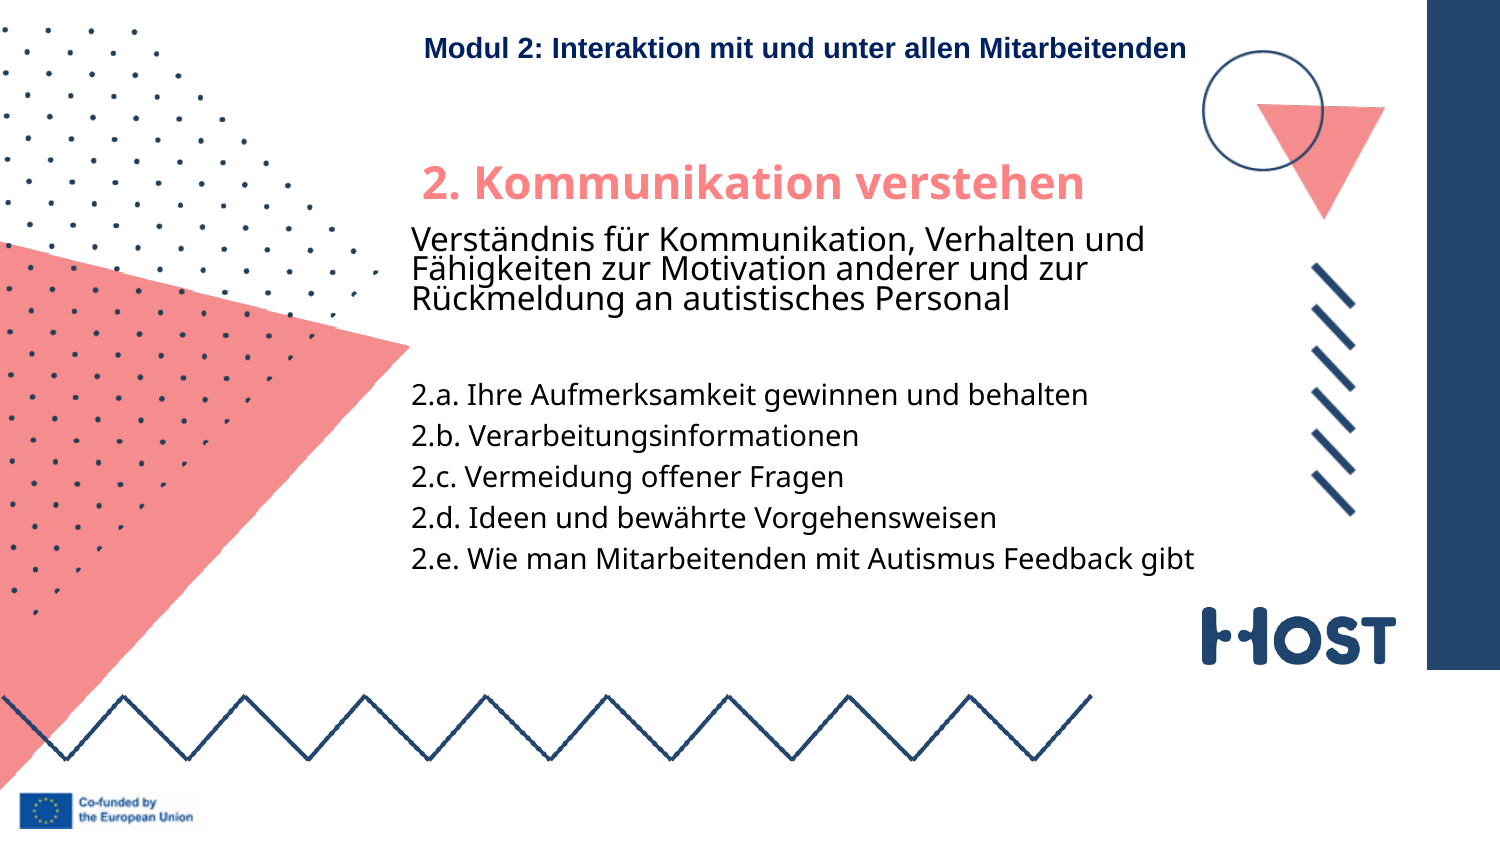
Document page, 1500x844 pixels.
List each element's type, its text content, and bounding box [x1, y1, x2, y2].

text_box 2. Kommunikation verstehen [406, 139, 1281, 253]
picture [0, 23, 1093, 844]
picture [1202, 607, 1396, 665]
picture [1310, 261, 1357, 519]
text_box Modul 2: Interaktion mit und unter allen Mitarbeitenden [408, 10, 1205, 68]
picture [1202, 50, 1385, 220]
list Verständnis für Kommunikation, Verhalten und Fähigkeiten zur Motivation anderer und zur Rückmeldung an autistisches Personal 2.a. Ihre Aufmerksamkeit gewinnen und behalten 2.b. Verarbeitungsinformationen 2.c. Vermeidung offener Fragen 2.d. Ideen und bewährte Vorgehensweisen 2.e. Wie man Mitarbeitenden mit Autismus Feedback gibt [396, 212, 1290, 659]
picture [1427, 0, 1500, 670]
